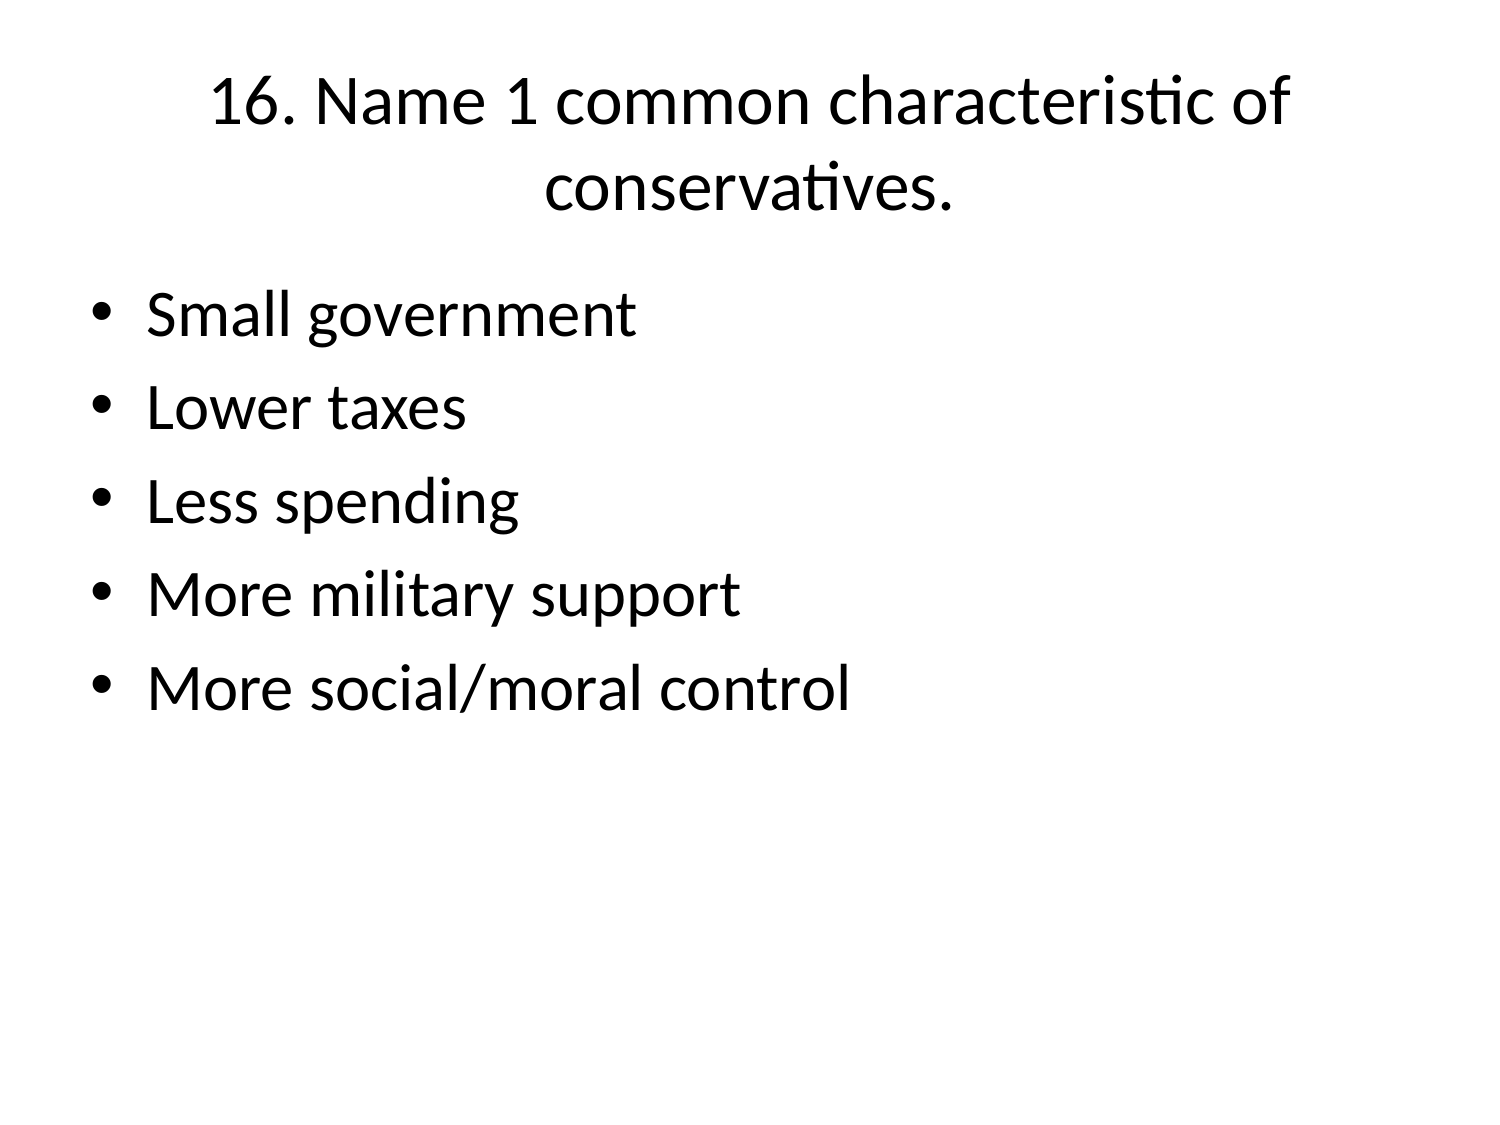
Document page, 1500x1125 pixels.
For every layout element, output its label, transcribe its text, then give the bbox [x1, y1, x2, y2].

list Small government Lower taxes Less spending More military support More social/moral control [75, 262, 1425, 1005]
title 16. Name 1 common characteristic of conservatives. [75, 45, 1425, 233]
